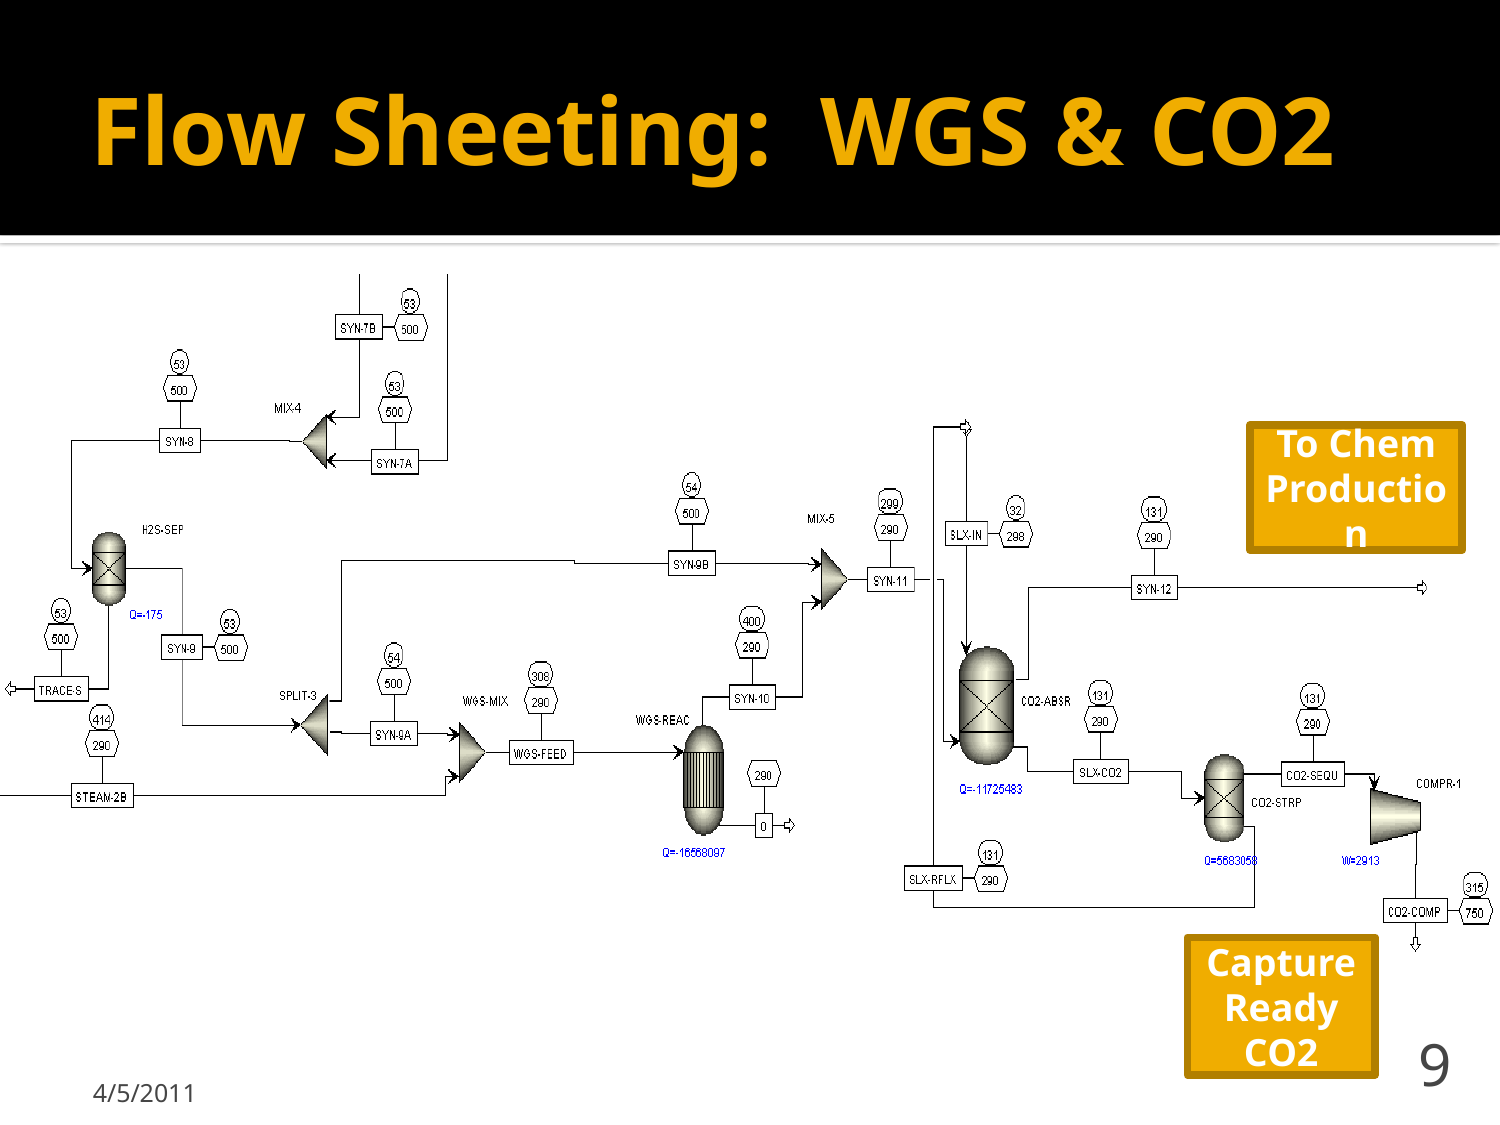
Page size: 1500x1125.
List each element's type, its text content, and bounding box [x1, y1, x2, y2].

text_box Capture Ready CO2 [1184, 971, 1379, 1079]
picture [0, 274, 1500, 963]
title Flow Sheeting: WGS & CO2 [75, 25, 1425, 231]
slide_number 9 [1345, 1062, 1467, 1108]
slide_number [75, 1062, 425, 1108]
